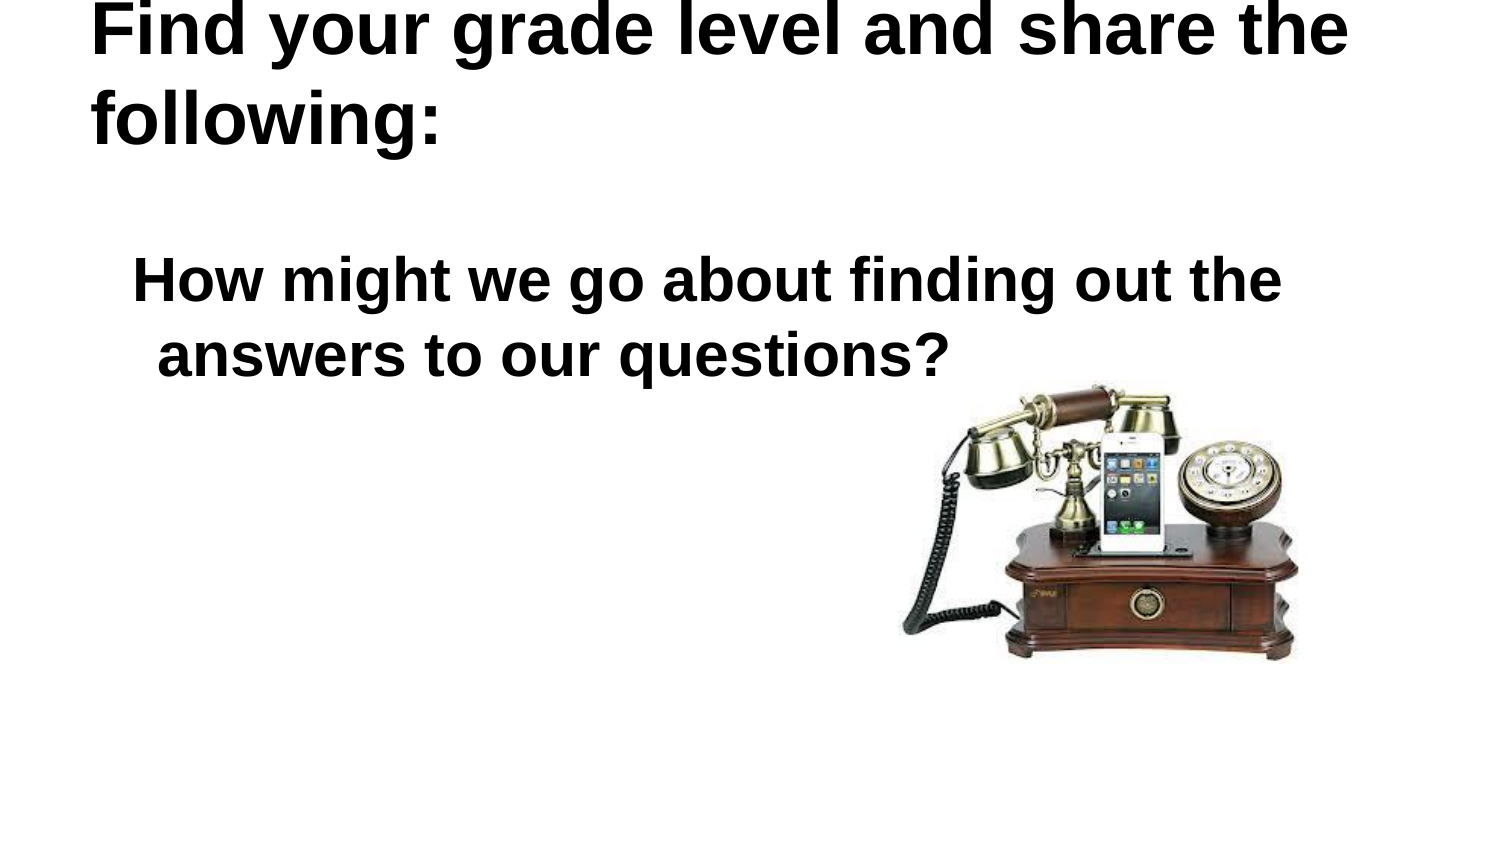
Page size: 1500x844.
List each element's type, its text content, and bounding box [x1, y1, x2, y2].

list How might we go about finding out the answers to our questions? [86, 224, 1437, 820]
picture [898, 380, 1306, 664]
title Find your grade level and share the following: [75, 33, 1425, 175]
